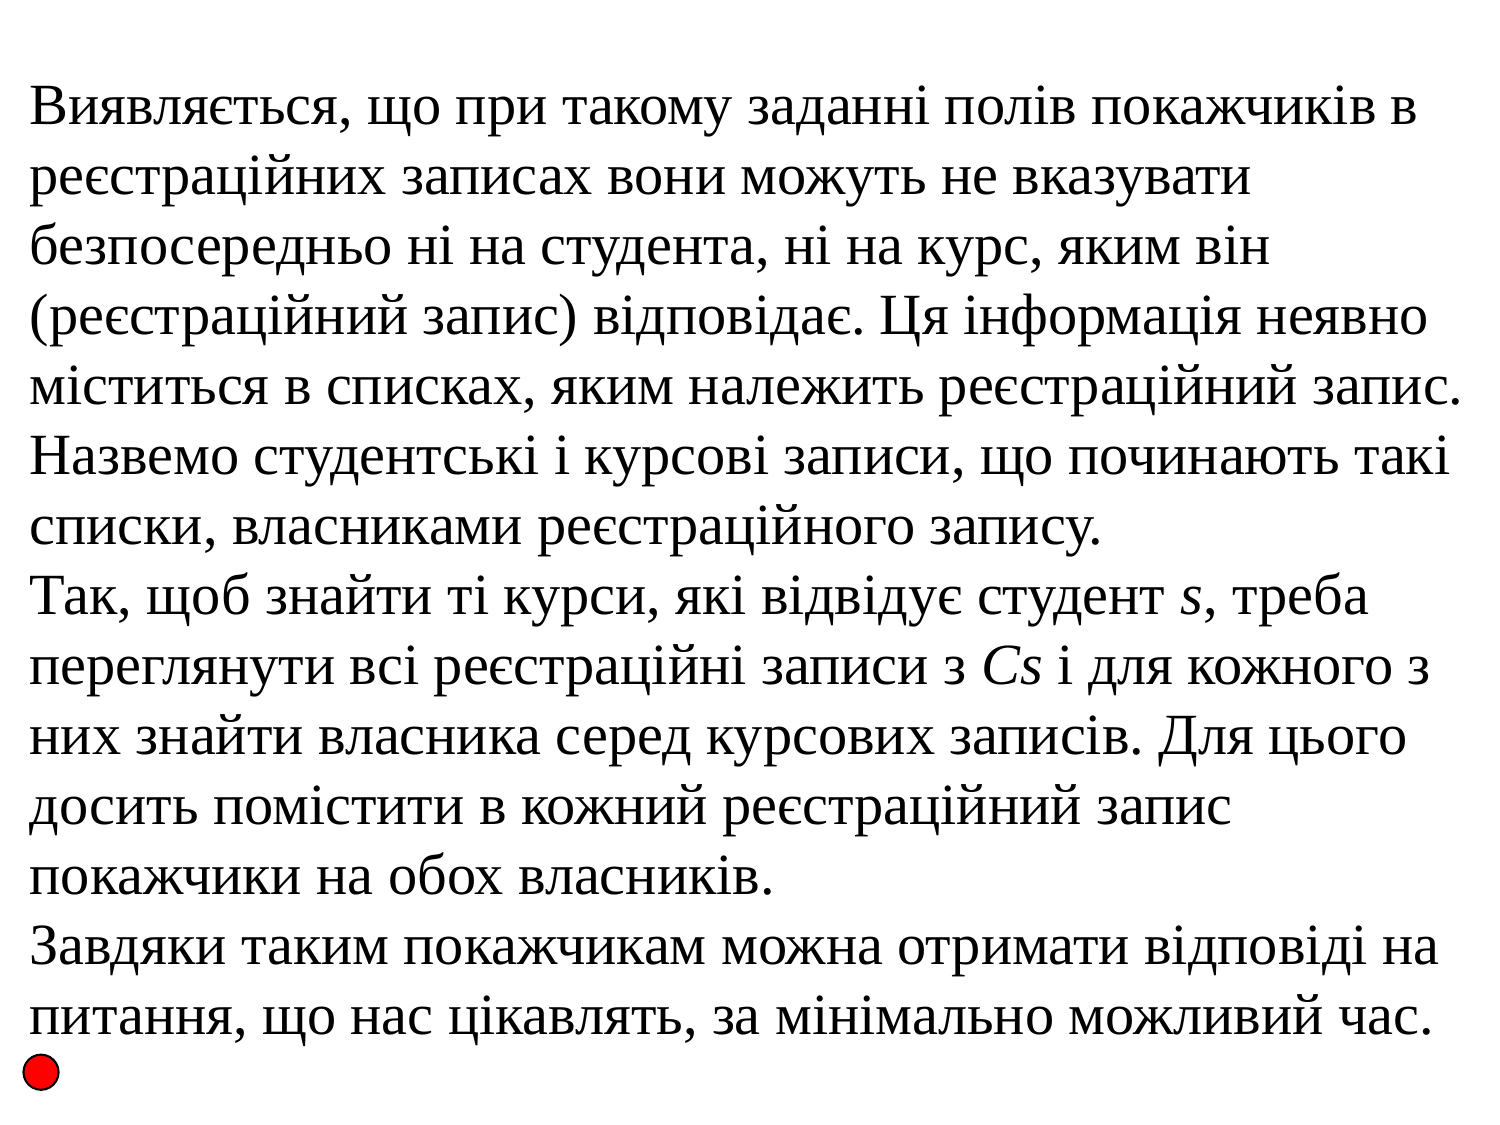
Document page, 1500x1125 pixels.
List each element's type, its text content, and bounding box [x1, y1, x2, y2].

text_box [23, 1054, 59, 1090]
text_box Виявляється, що при такому заданні полів покажчиків в реєстраційних записах вони можуть не вказувати безпосередньо ні на студента, ні на курс, яким він (реєстраційний запис) відповідає. Ця інформація неявно міститься в списках, яким належить реєстраційний запис. Назвемо студентські і курсові записи, що починають такі списки, власниками реєстраційного запису. Так, щоб знайти ті курси, які відвідує студент s, треба переглянути всі реєстраційні записи з Cs і для кожного з них знайти власника серед курсових записів. Для цього досить помістити в кожний реєстраційний запис покажчики на обох власників. Завдяки таким покажчикам можна отримати відповіді на питання, що нас цікавлять, за мінімально можливий час. [0, 58, 1500, 1125]
